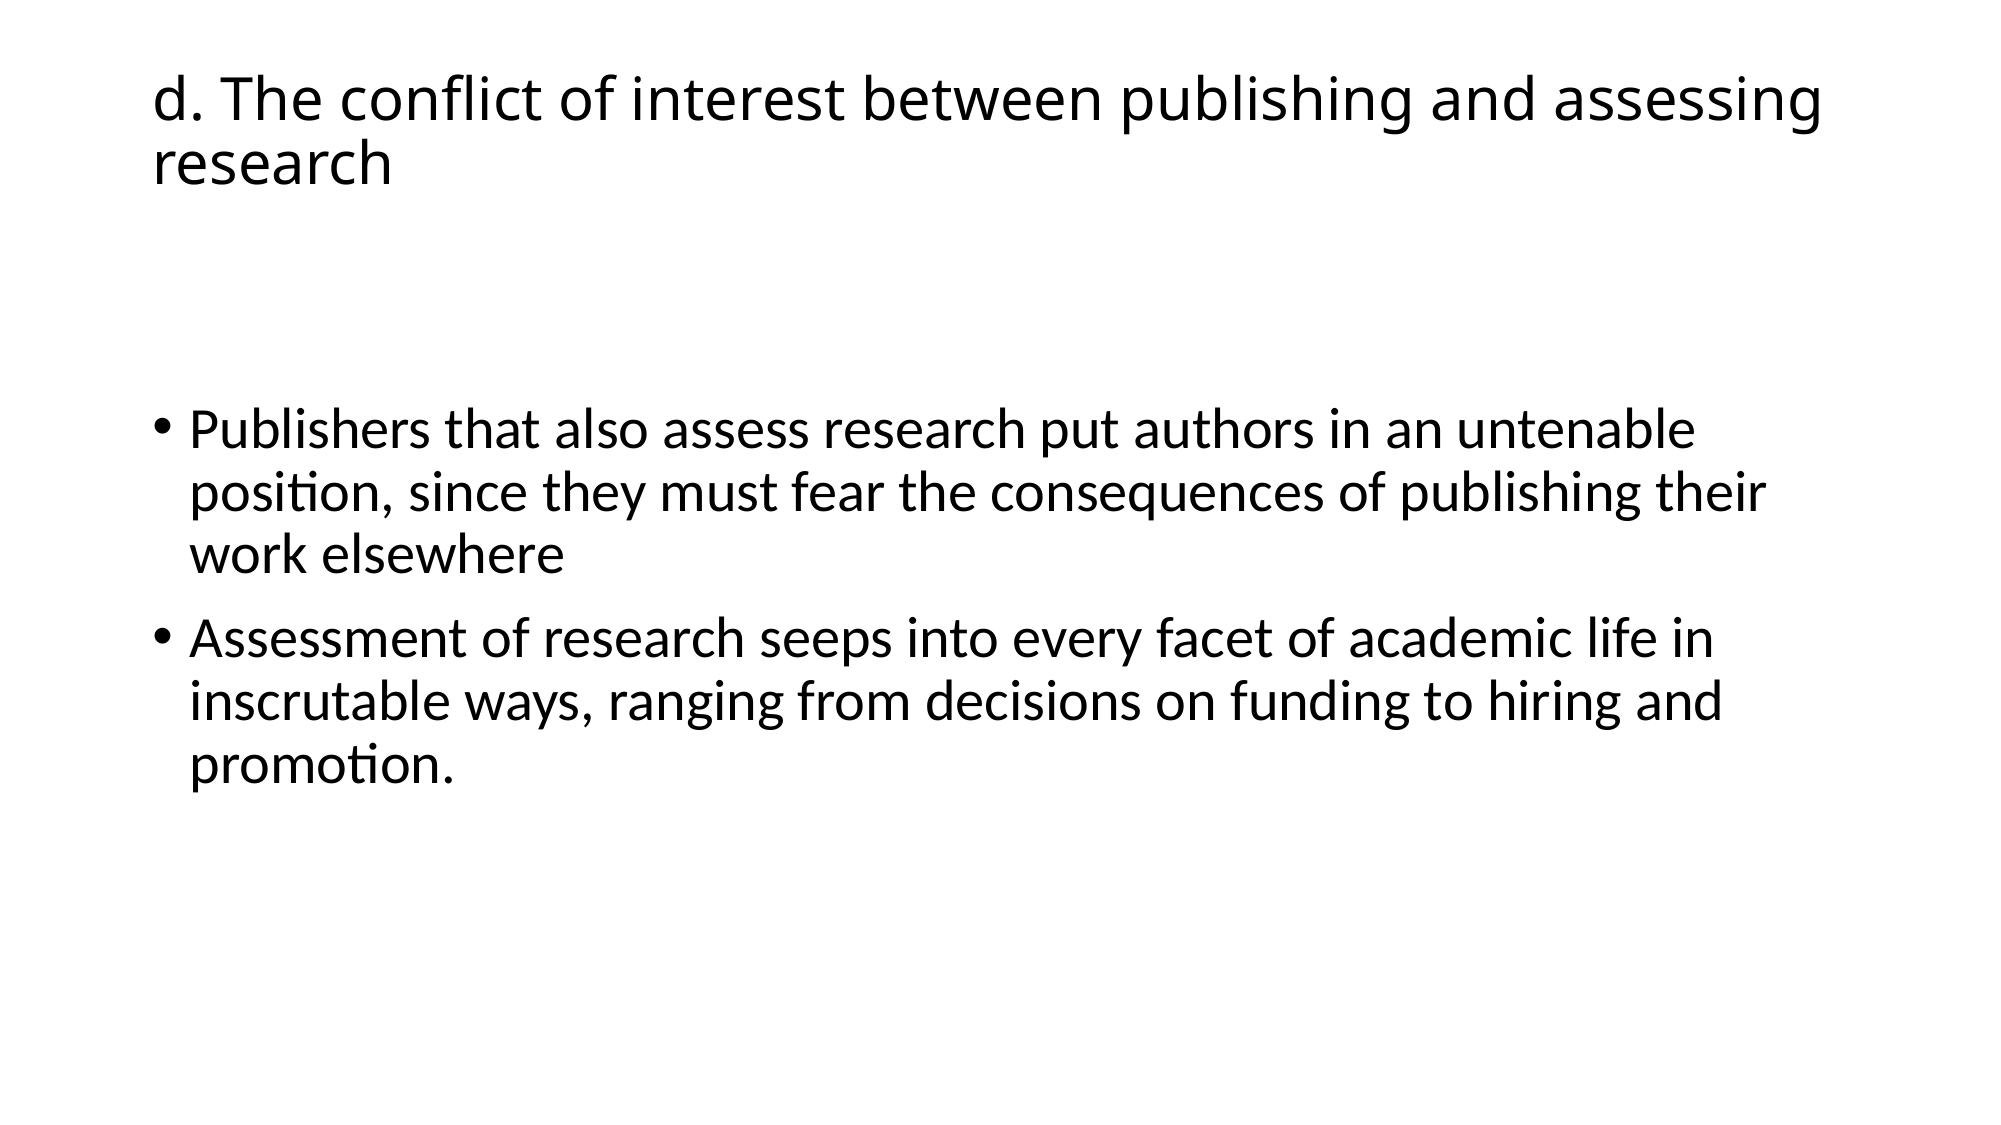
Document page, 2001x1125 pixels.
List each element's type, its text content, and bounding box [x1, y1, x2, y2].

title d. The conflict of interest between publishing and assessing research [137, 59, 1863, 278]
list Publishers that also assess research put authors in an untenable position, since they must fear the consequences of publishing their work elsewhere Assessment of research seeps into every facet of academic life in inscrutable ways, ranging from decisions on funding to hiring and promotion. [137, 299, 1863, 1014]
